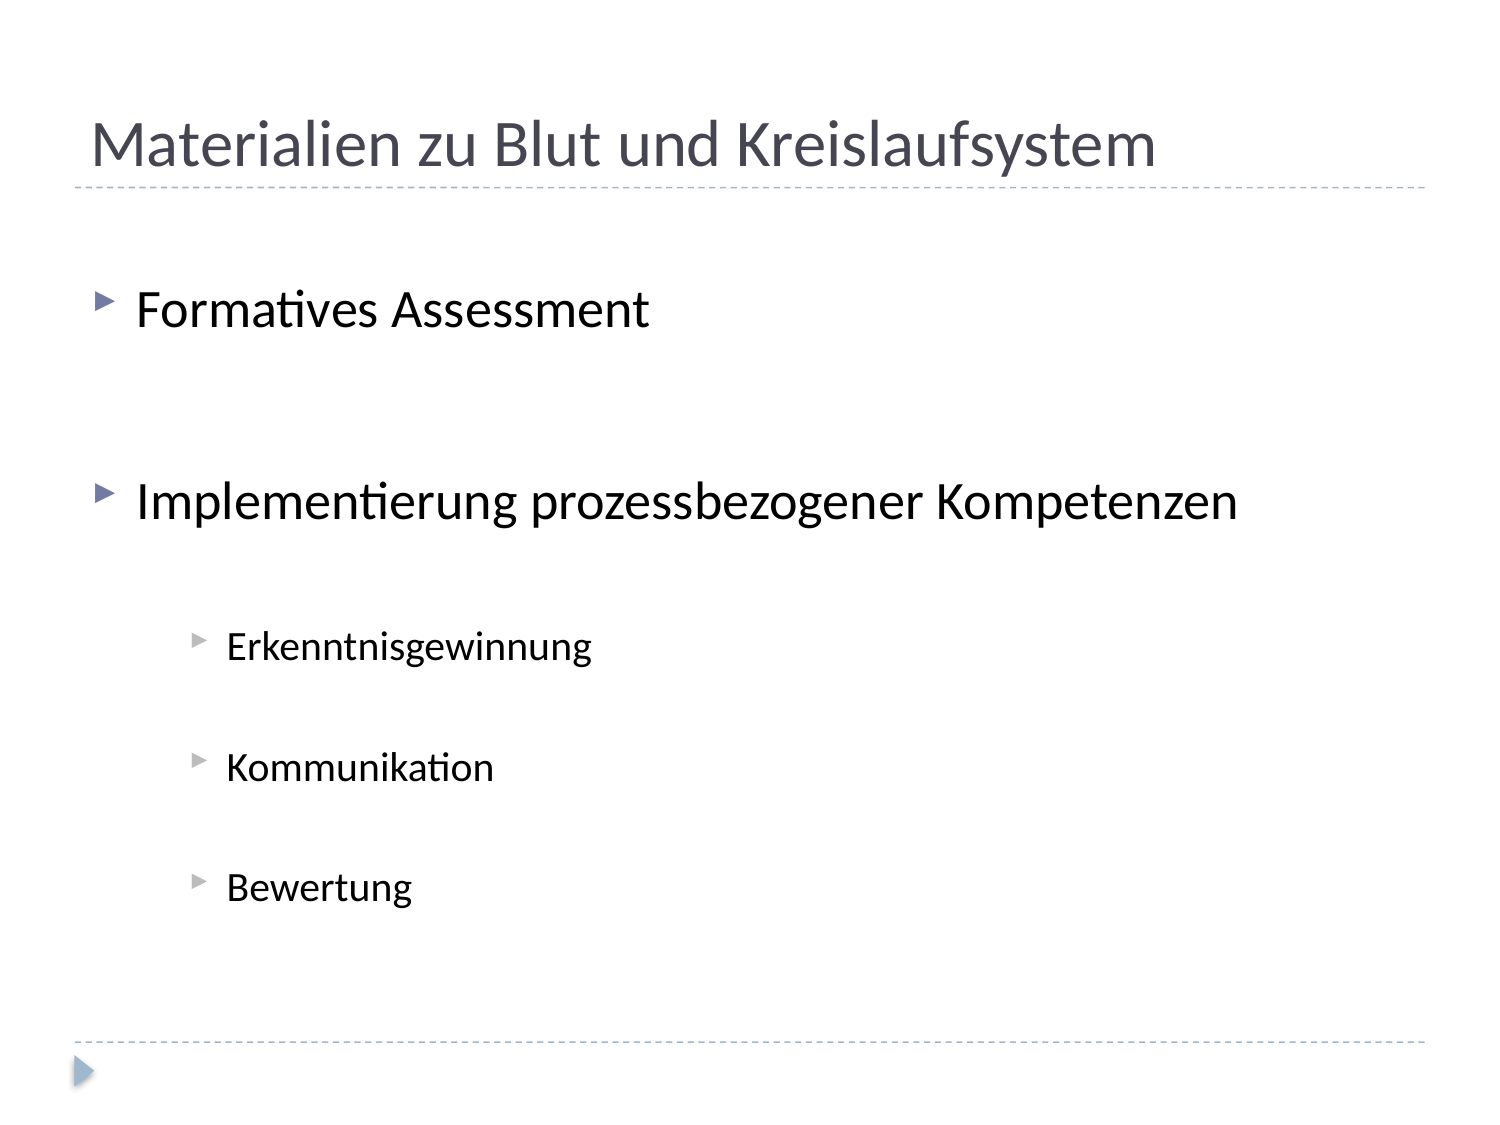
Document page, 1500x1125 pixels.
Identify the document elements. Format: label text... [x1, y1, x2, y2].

title Materialien zu Blut und Kreislaufsystem [74, 24, 1426, 188]
list Formatives Assessment Implementierung prozessbezogener Kompetenzen Erkenntnisgewinnung Kommunikation Bewertung [76, 207, 1427, 963]
